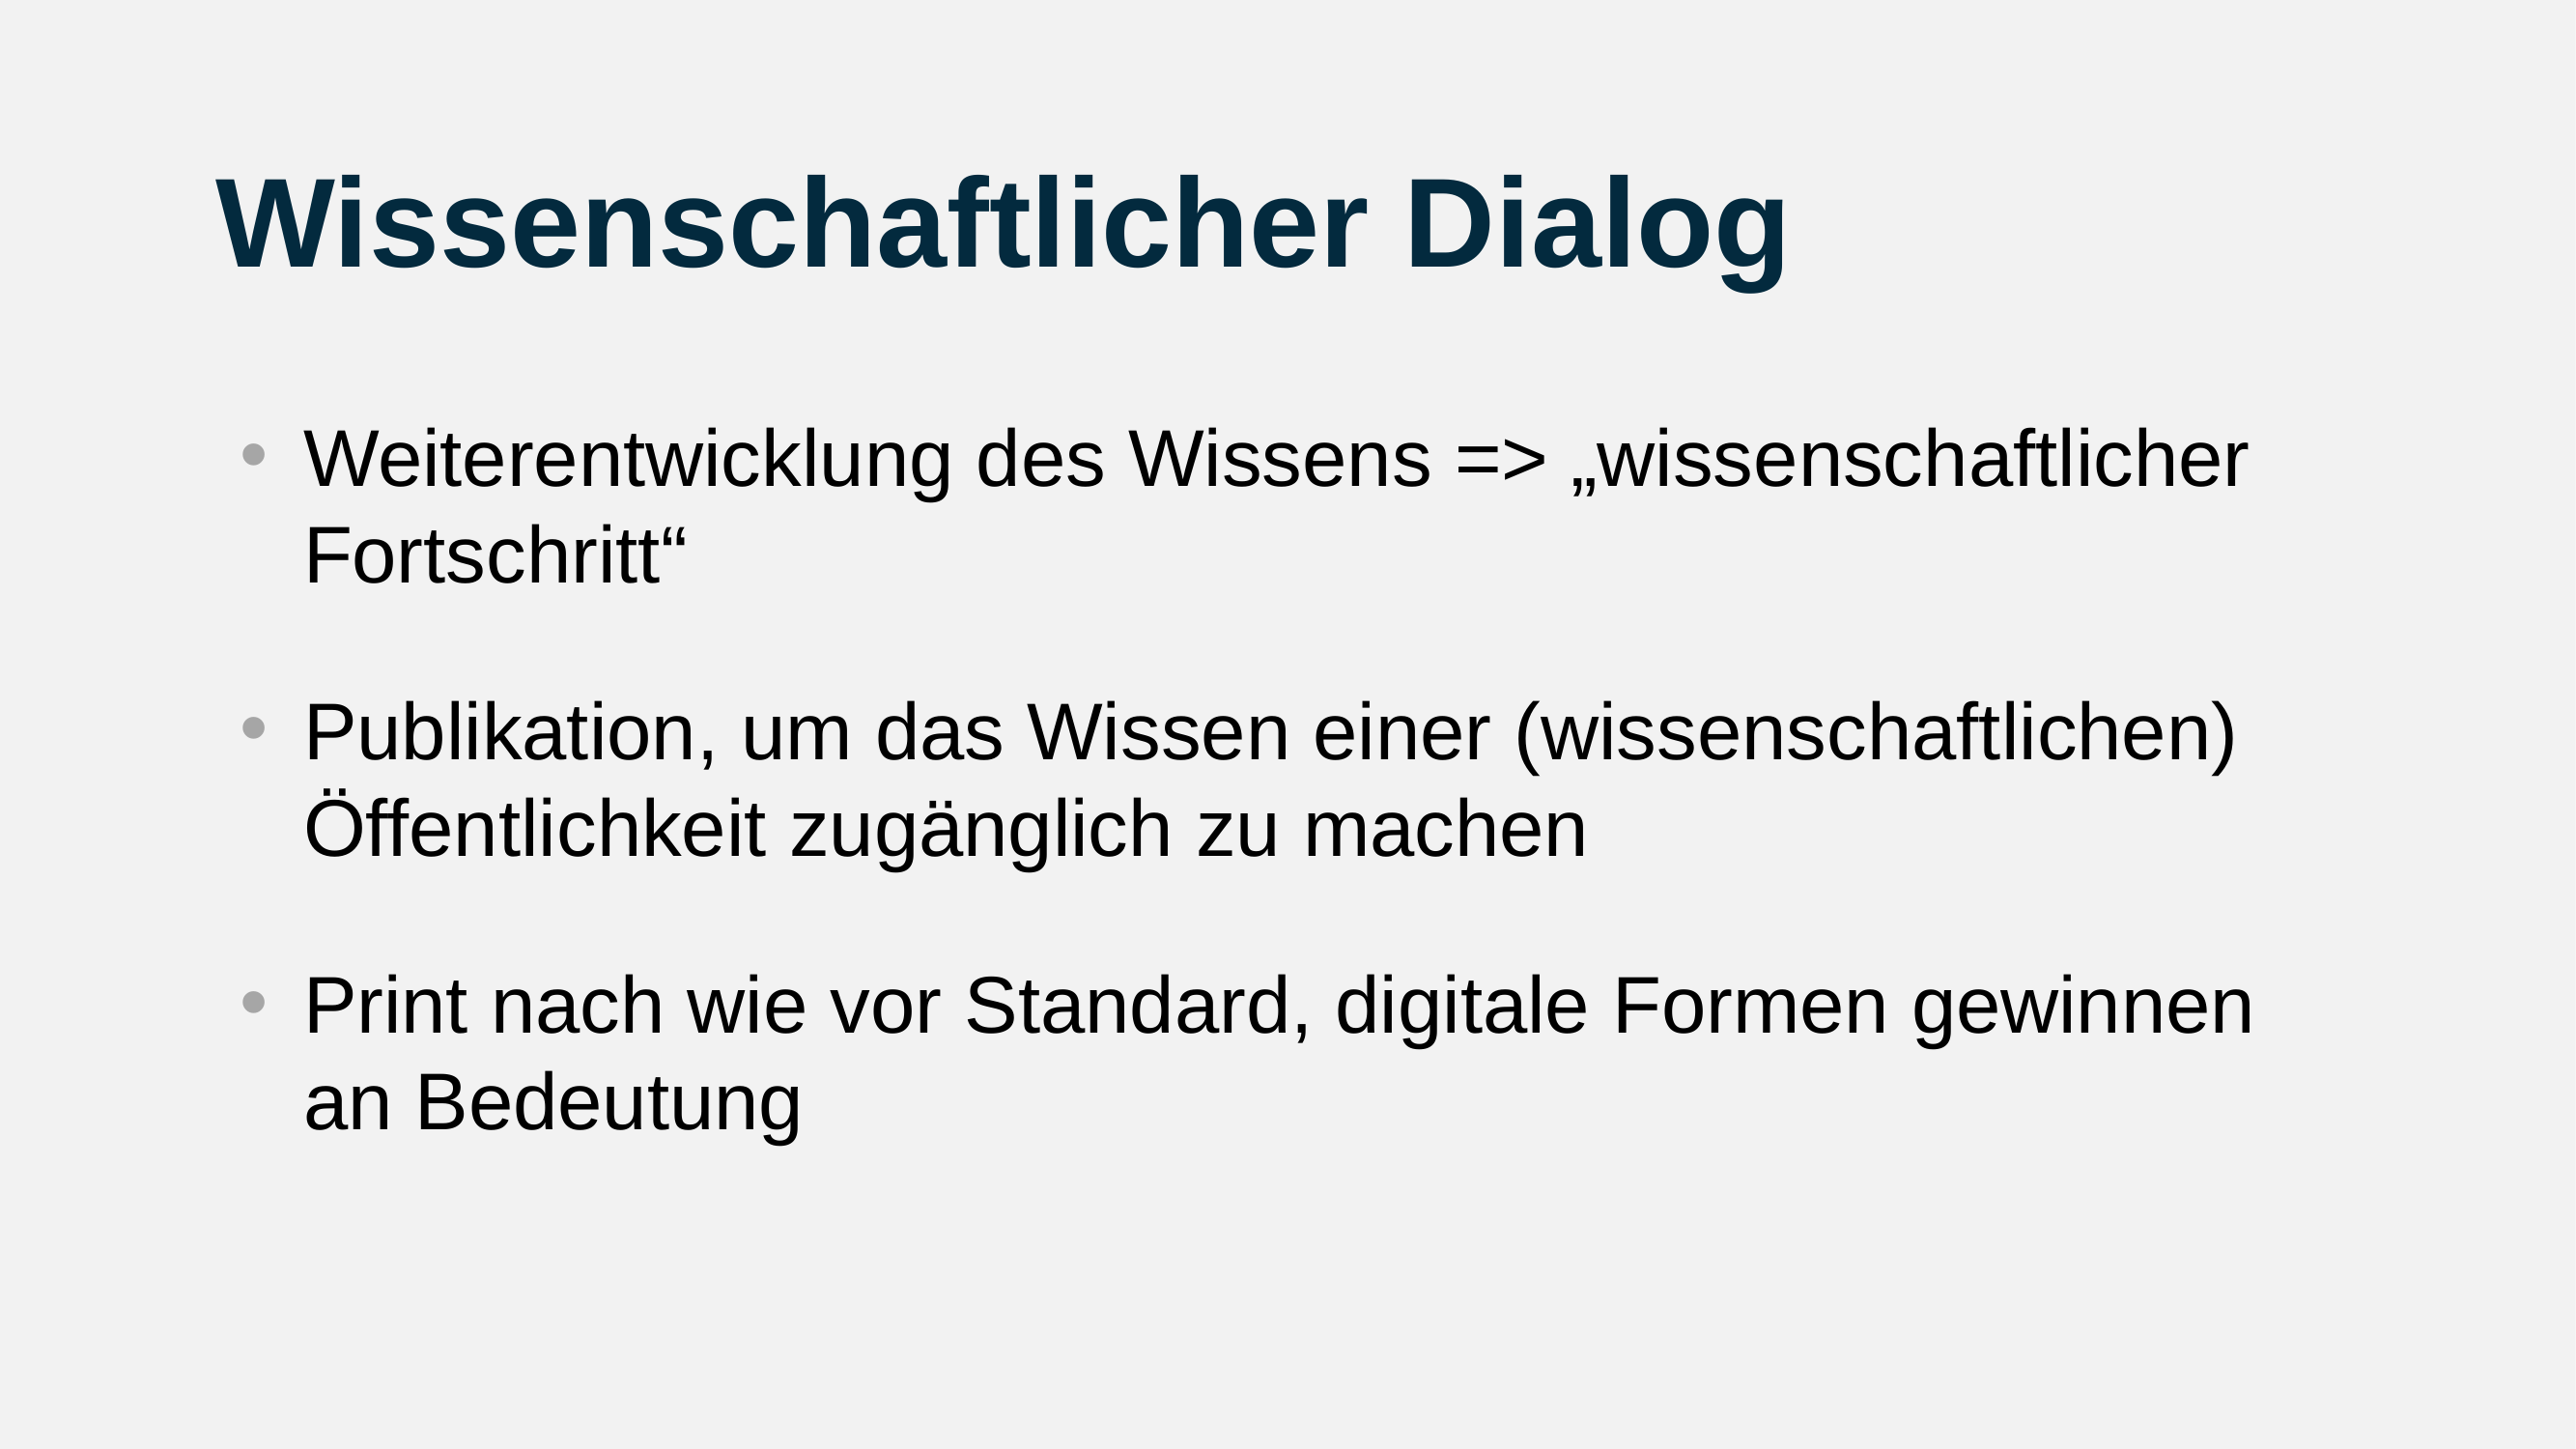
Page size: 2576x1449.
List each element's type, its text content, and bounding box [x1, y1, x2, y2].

list Weiterentwicklung des Wissens => „wissenschaftlicher Fortschritt“ Publikation, um das Wissen einer (wissenschaftlichen) Öffentlichkeit zugänglich zu machen Print nach wie vor Standard, digitale Formen gewinnen an Bedeutung [225, 398, 2375, 1280]
title Wissenschaftlicher Dialog [201, 132, 2375, 300]
